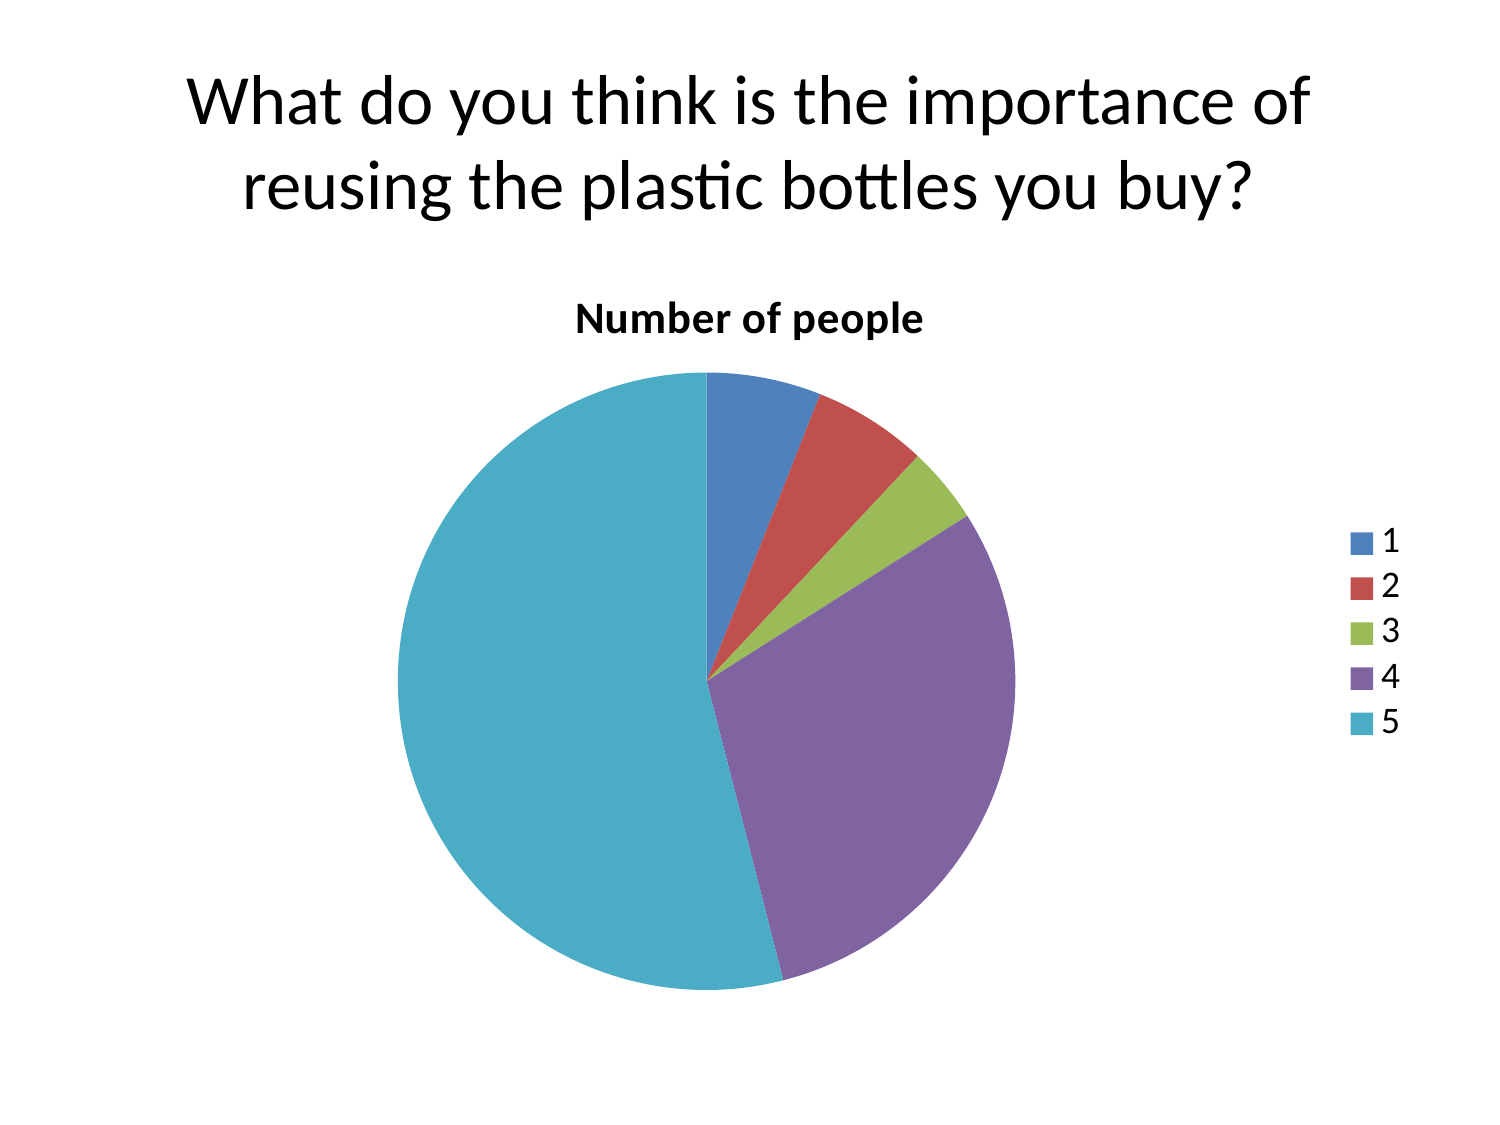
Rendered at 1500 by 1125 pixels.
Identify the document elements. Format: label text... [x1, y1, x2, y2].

chart [74, 262, 1426, 1006]
title What do you think is the importance of reusing the plastic bottles you buy? [75, 45, 1425, 233]
